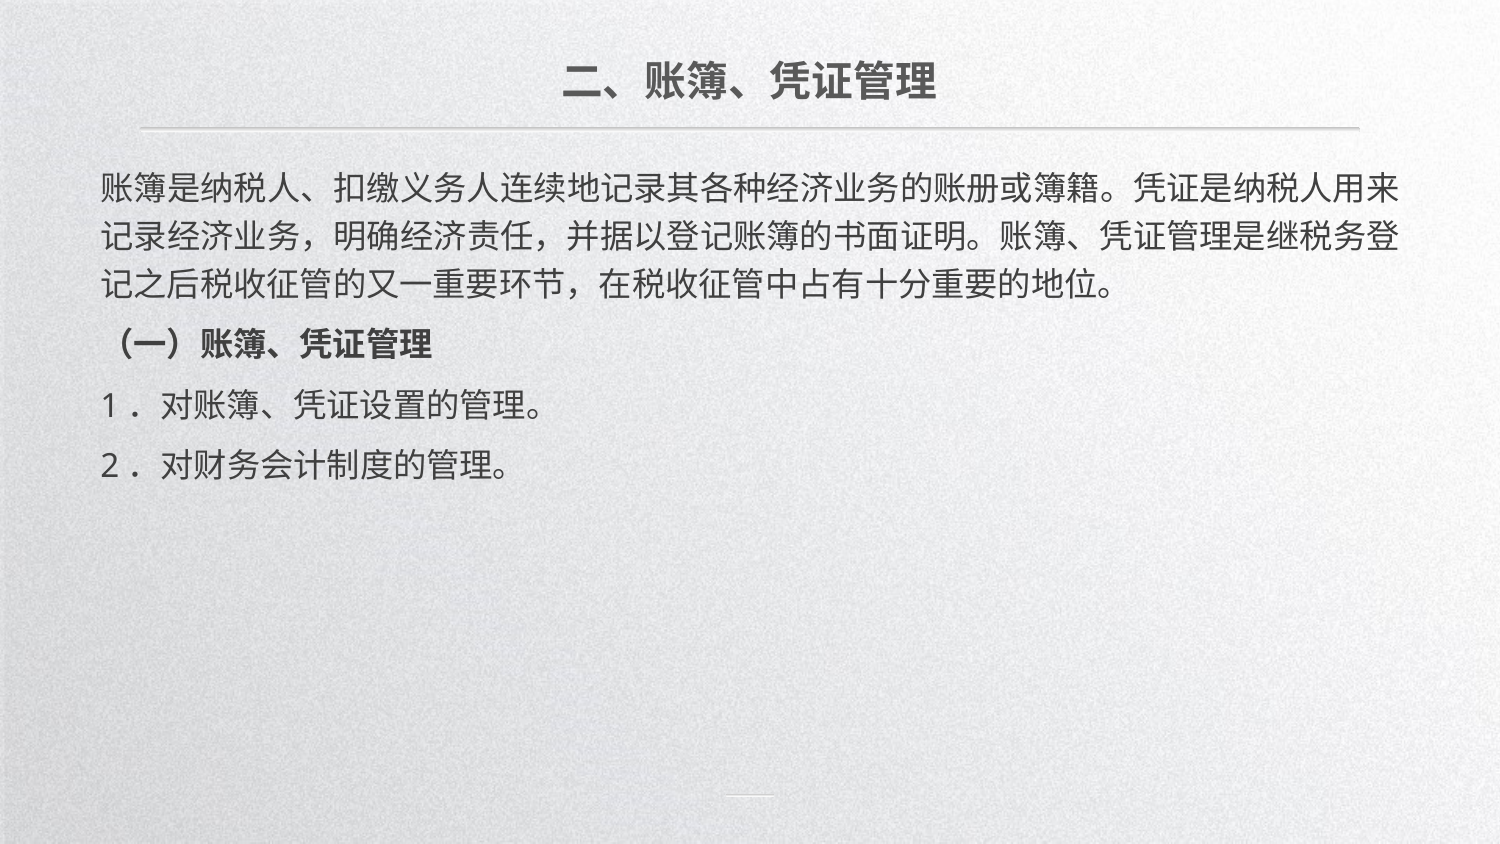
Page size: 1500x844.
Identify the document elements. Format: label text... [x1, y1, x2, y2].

picture [0, 0, 1500, 844]
text_box 账簿是纳税人、扣缴义务人连续地记录其各种经济业务的账册或簿籍。凭证是纳税人用来记录经济业务，明确经济责任，并据以登记账簿的书面证明。账簿、凭证管理是继税务登记之后税收征管的又一重要环节，在税收征管中占有十分重要的地位。 （一）账簿、凭证管理 1．对账簿、凭证设置的管理。 2．对财务会计制度的管理。 [100, 159, 1400, 666]
text_box 二、账簿、凭证管理 [459, 49, 1038, 111]
